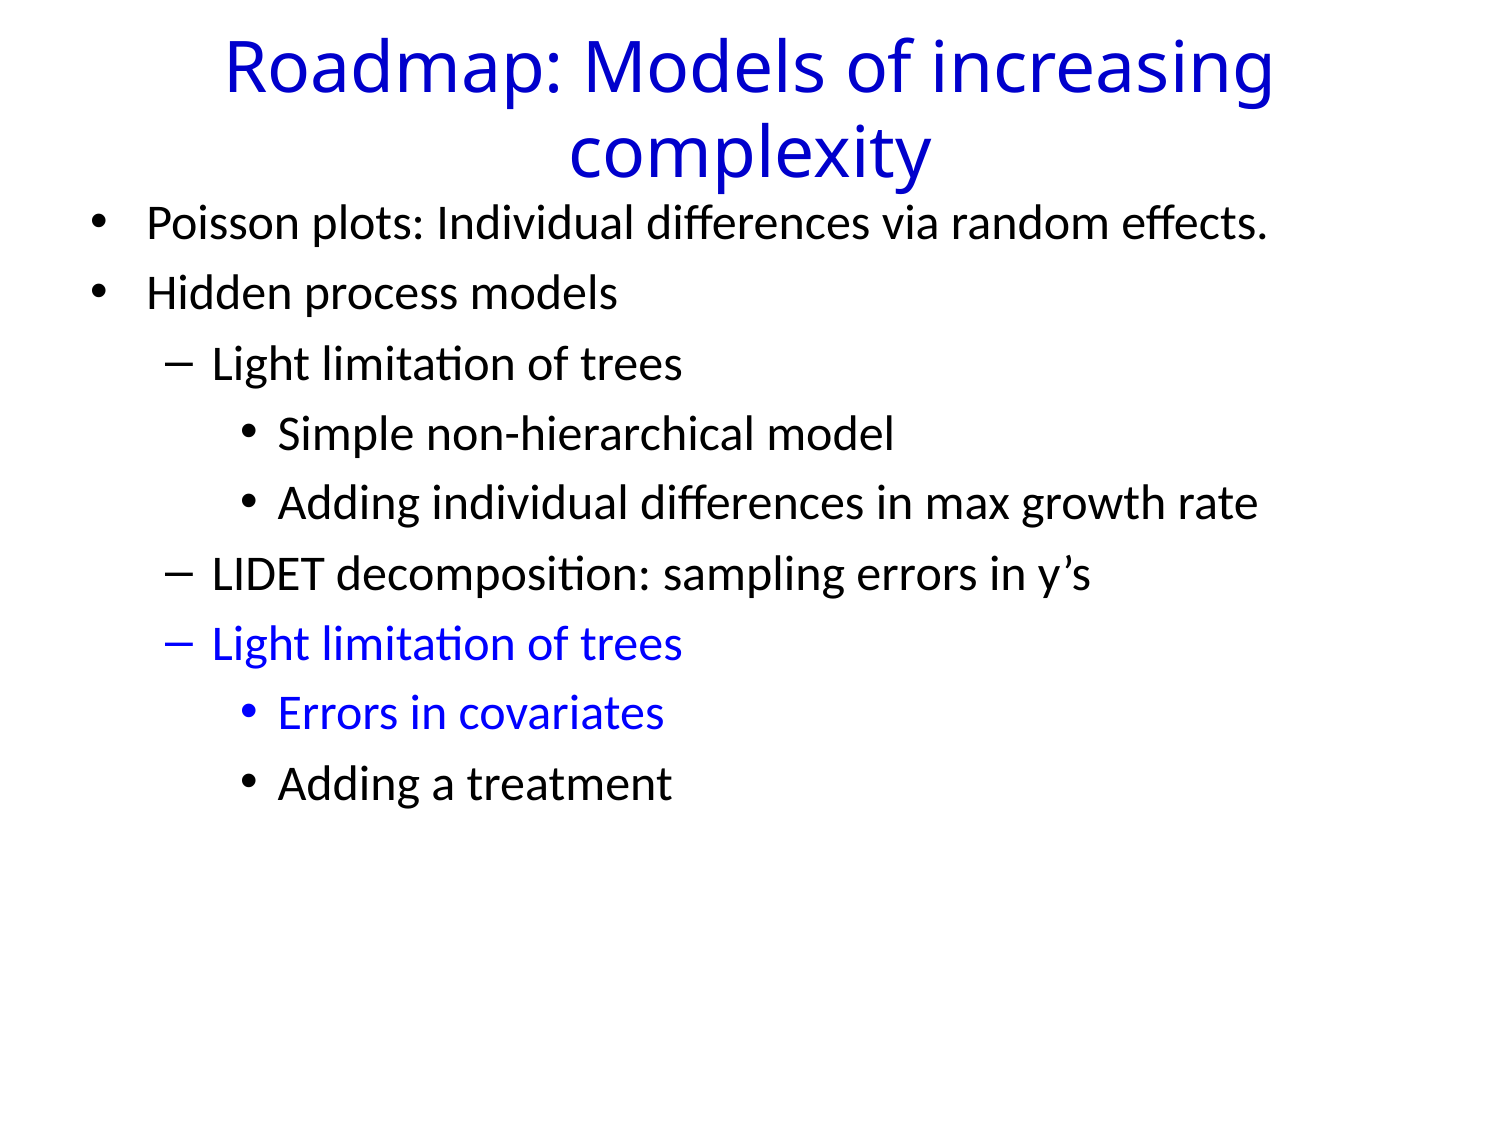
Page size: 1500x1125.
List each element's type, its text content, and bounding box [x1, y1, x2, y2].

title Roadmap: Models of increasing complexity [75, 12, 1425, 182]
list Poisson plots: Individual differences via random effects. Hidden process models Light limitation of trees Simple non-hierarchical model Adding individual differences in max growth rate LIDET decomposition: sampling errors in y’s Light limitation of trees Errors in covariates Adding a treatment [75, 182, 1425, 925]
